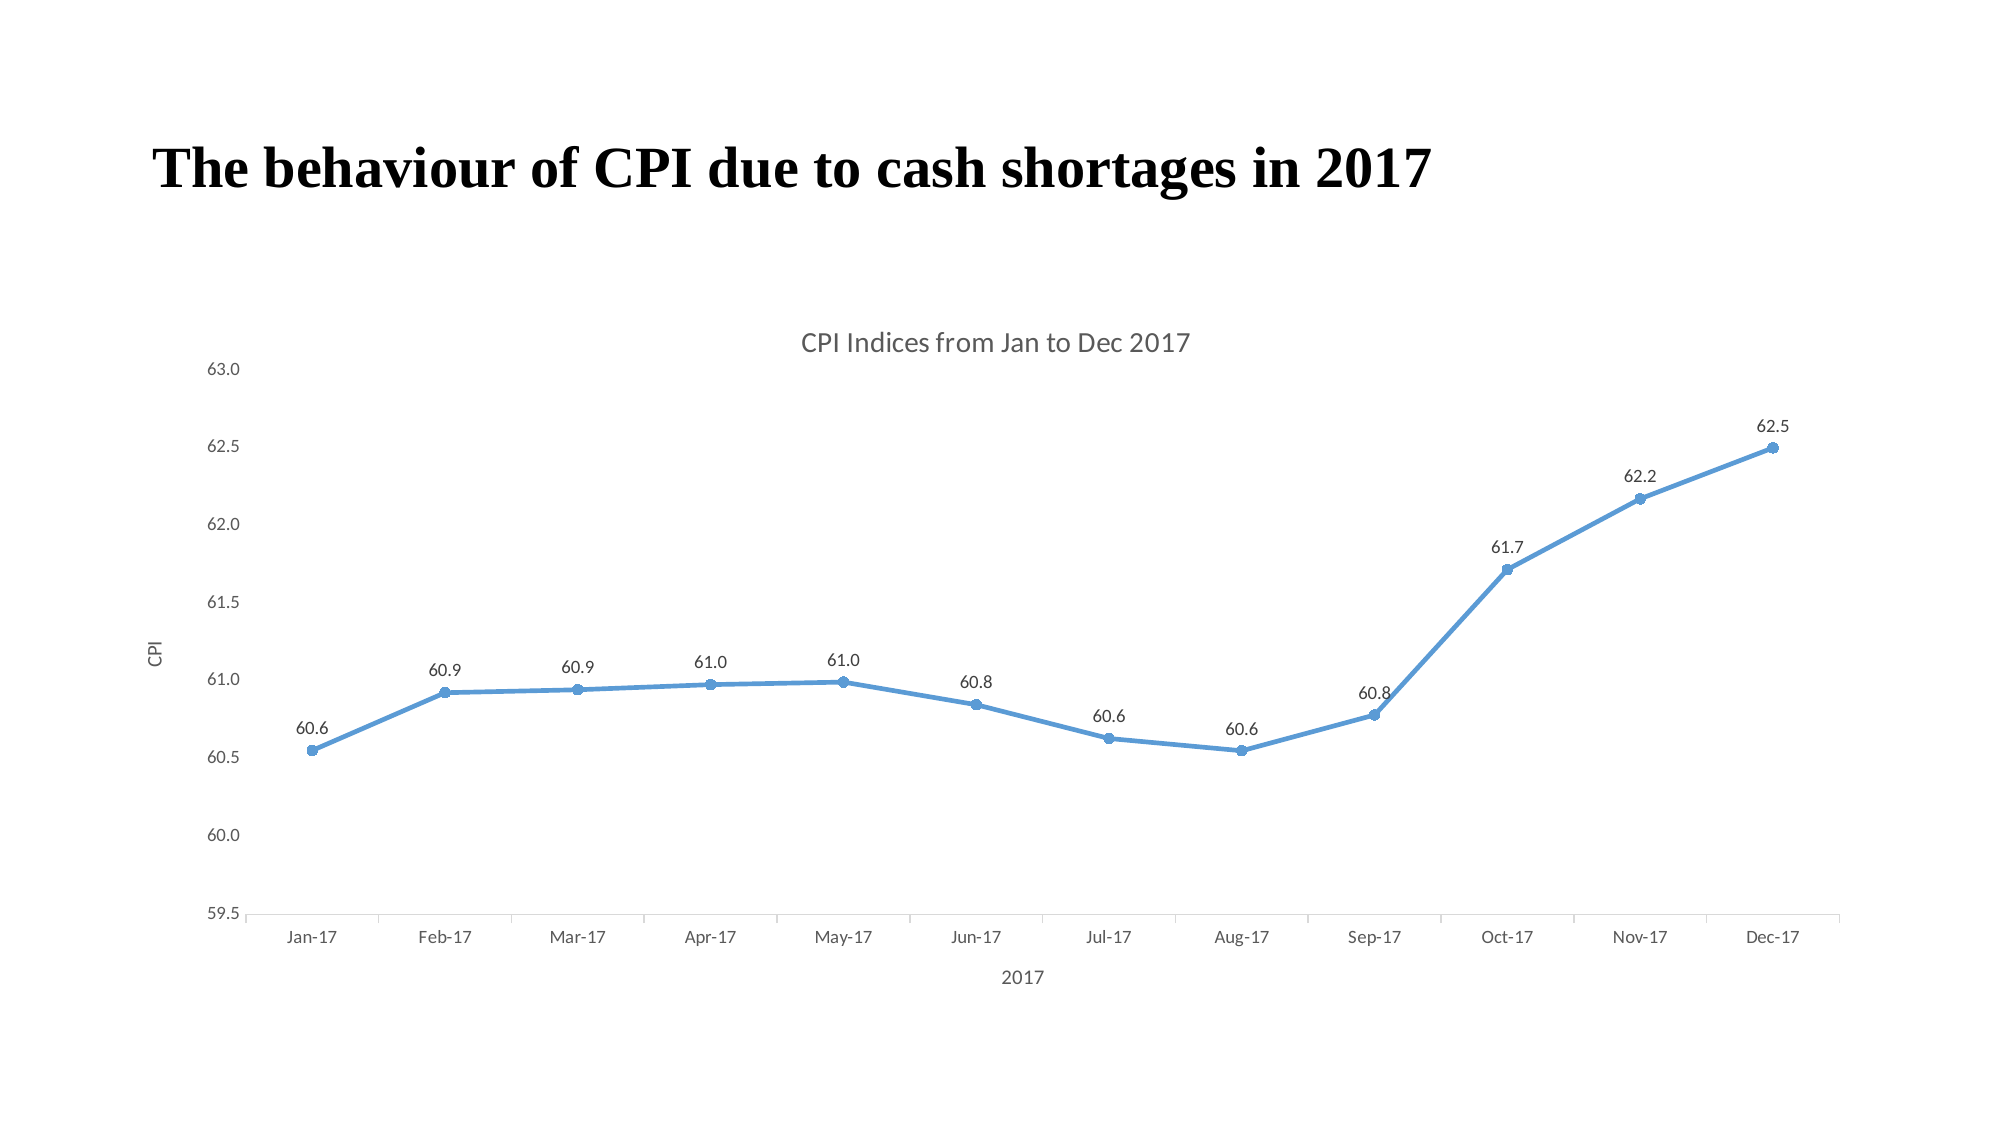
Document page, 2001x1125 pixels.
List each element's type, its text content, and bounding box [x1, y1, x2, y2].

chart [137, 299, 1863, 1014]
title The behaviour of CPI due to cash shortages in 2017 [137, 59, 1863, 278]
